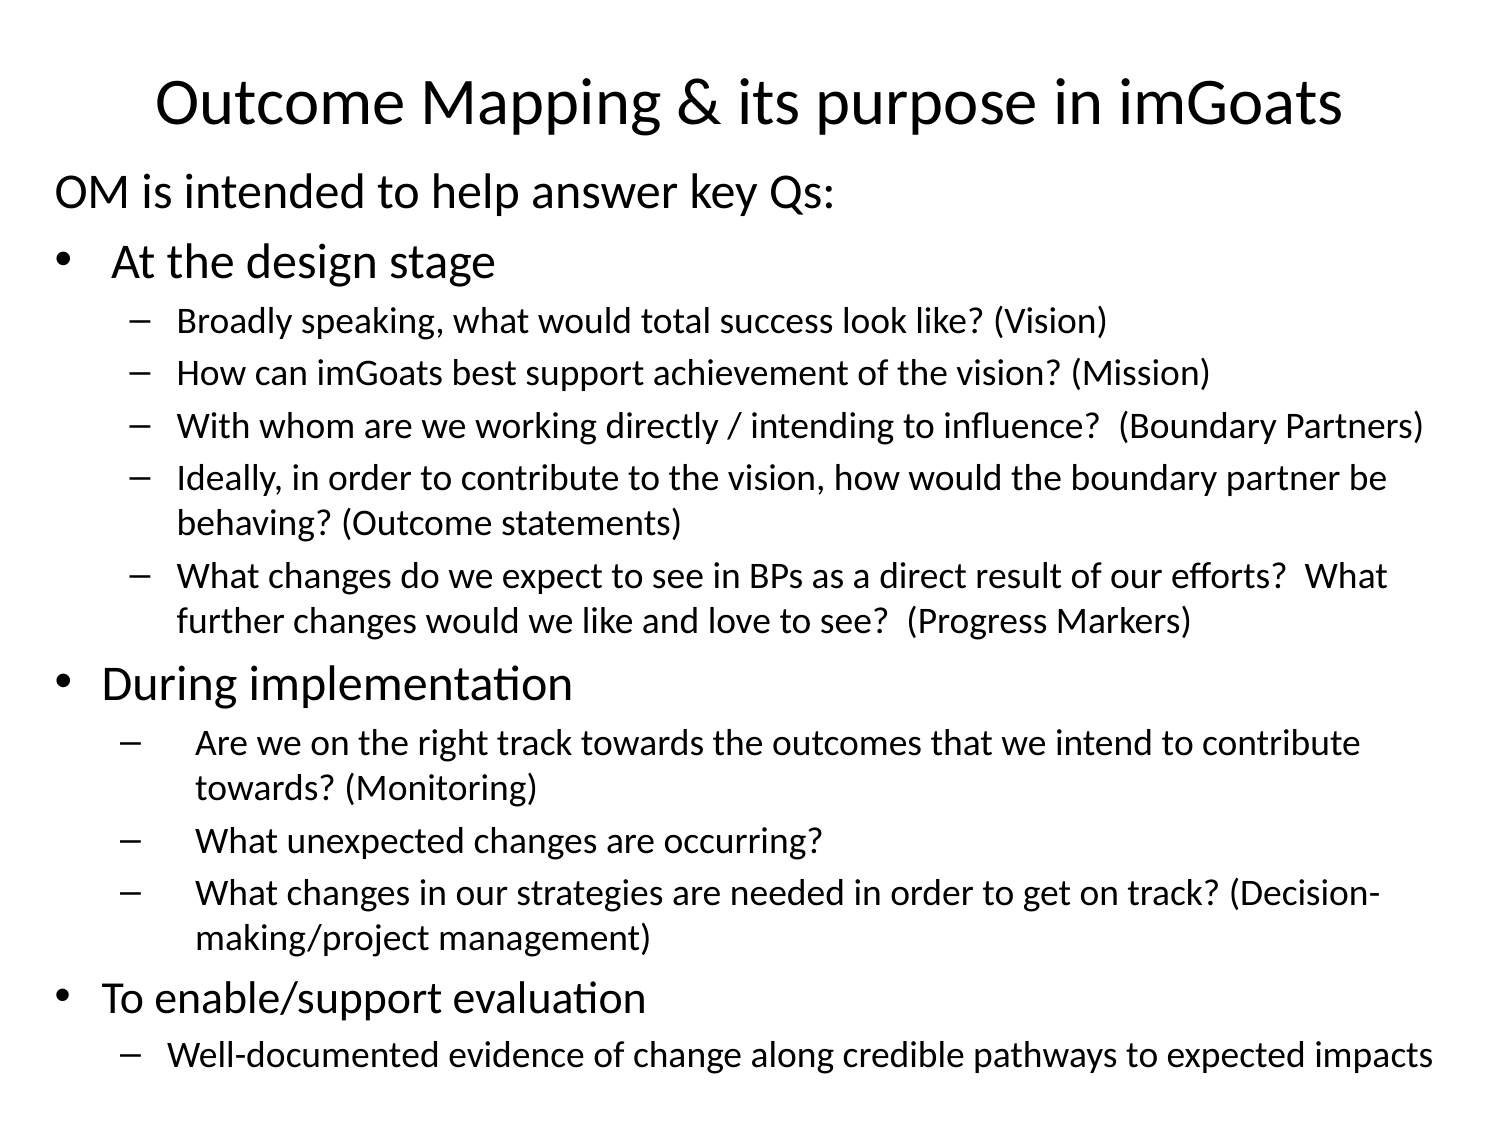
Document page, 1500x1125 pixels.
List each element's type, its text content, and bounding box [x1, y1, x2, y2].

list OM is intended to help answer key Qs: At the design stage Broadly speaking, what would total success look like? (Vision) How can imGoats best support achievement of the vision? (Mission) With whom are we working directly / intending to influence? (Boundary Partners) Ideally, in order to contribute to the vision, how would the boundary partner be behaving? (Outcome statements) What changes do we expect to see in BPs as a direct result of our efforts? What further changes would we like and love to see? (Progress Markers) During implementation Are we on the right track towards the outcomes that we intend to contribute towards? (Monitoring) What unexpected changes are occurring? What changes in our strategies are needed in order to get on track? (Decision-making/project management) To enable/support evaluation Well-documented evidence of change along credible pathways to expected impacts [39, 150, 1461, 1058]
title Outcome Mapping & its purpose in imGoats [75, 45, 1425, 150]
